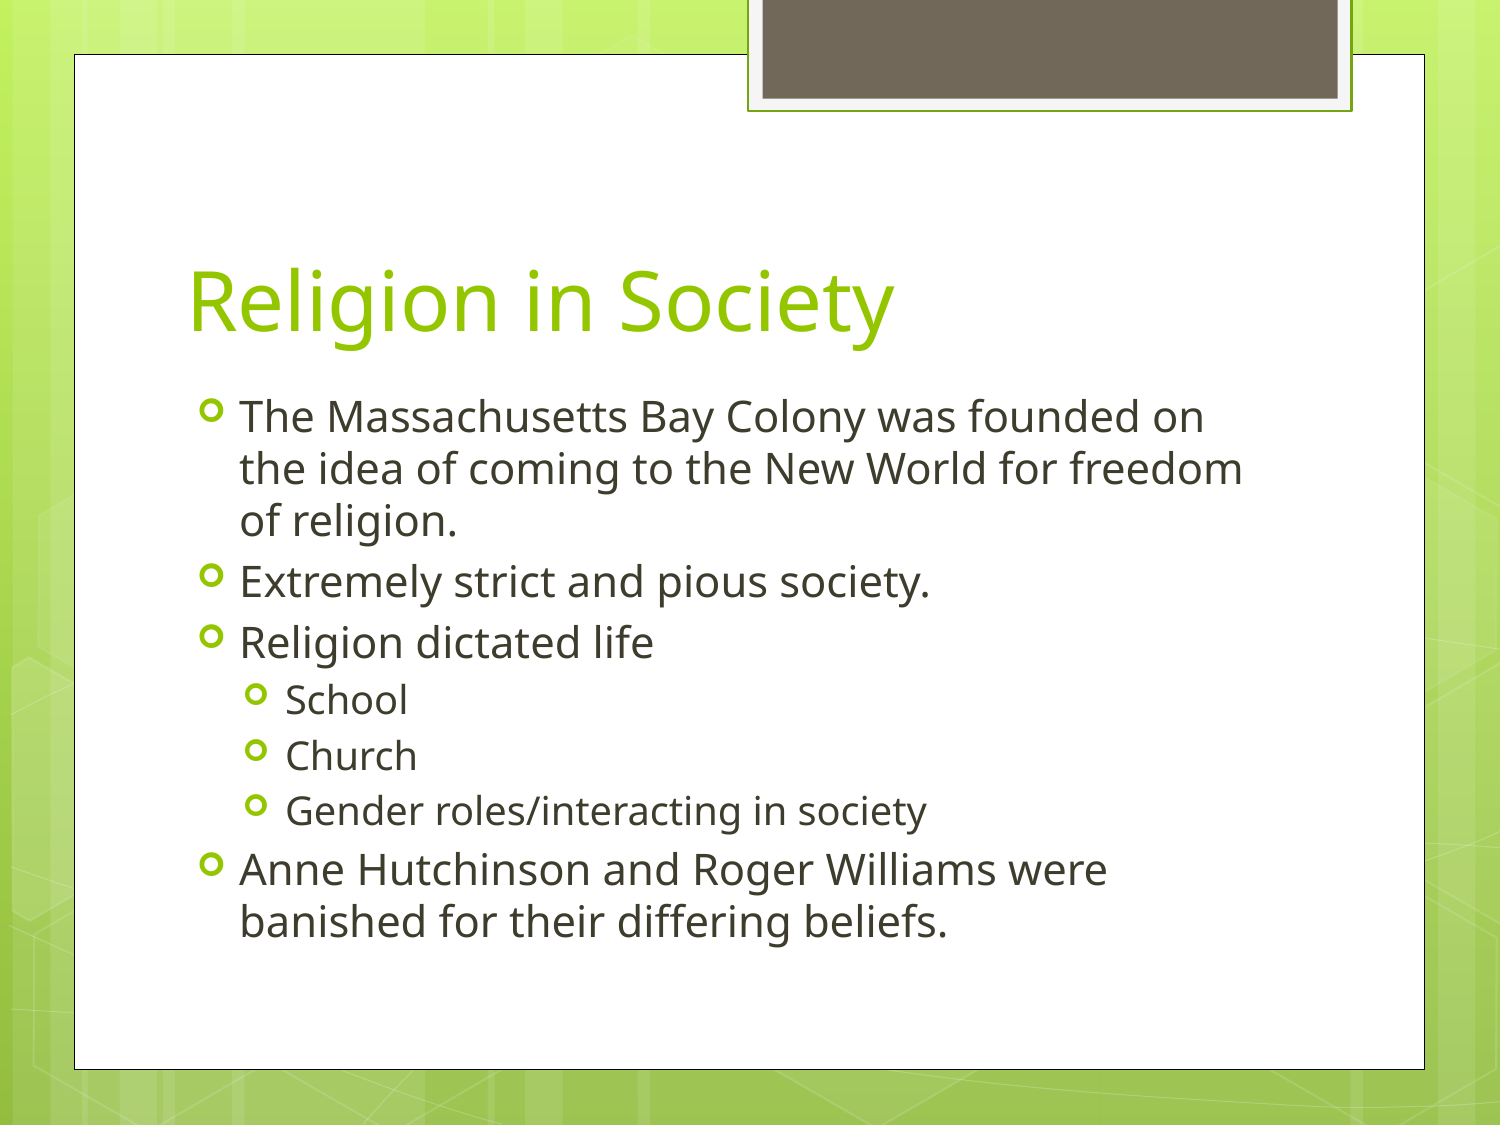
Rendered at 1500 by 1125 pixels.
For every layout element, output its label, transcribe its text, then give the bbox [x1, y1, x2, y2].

title Religion in Society [171, 168, 1324, 357]
list The Massachusetts Bay Colony was founded on the idea of coming to the New World for freedom of religion. Extremely strict and pious society. Religion dictated life School Church Gender roles/interacting in society Anne Hutchinson and Roger Williams were banished for their differing beliefs. [171, 381, 1283, 957]
